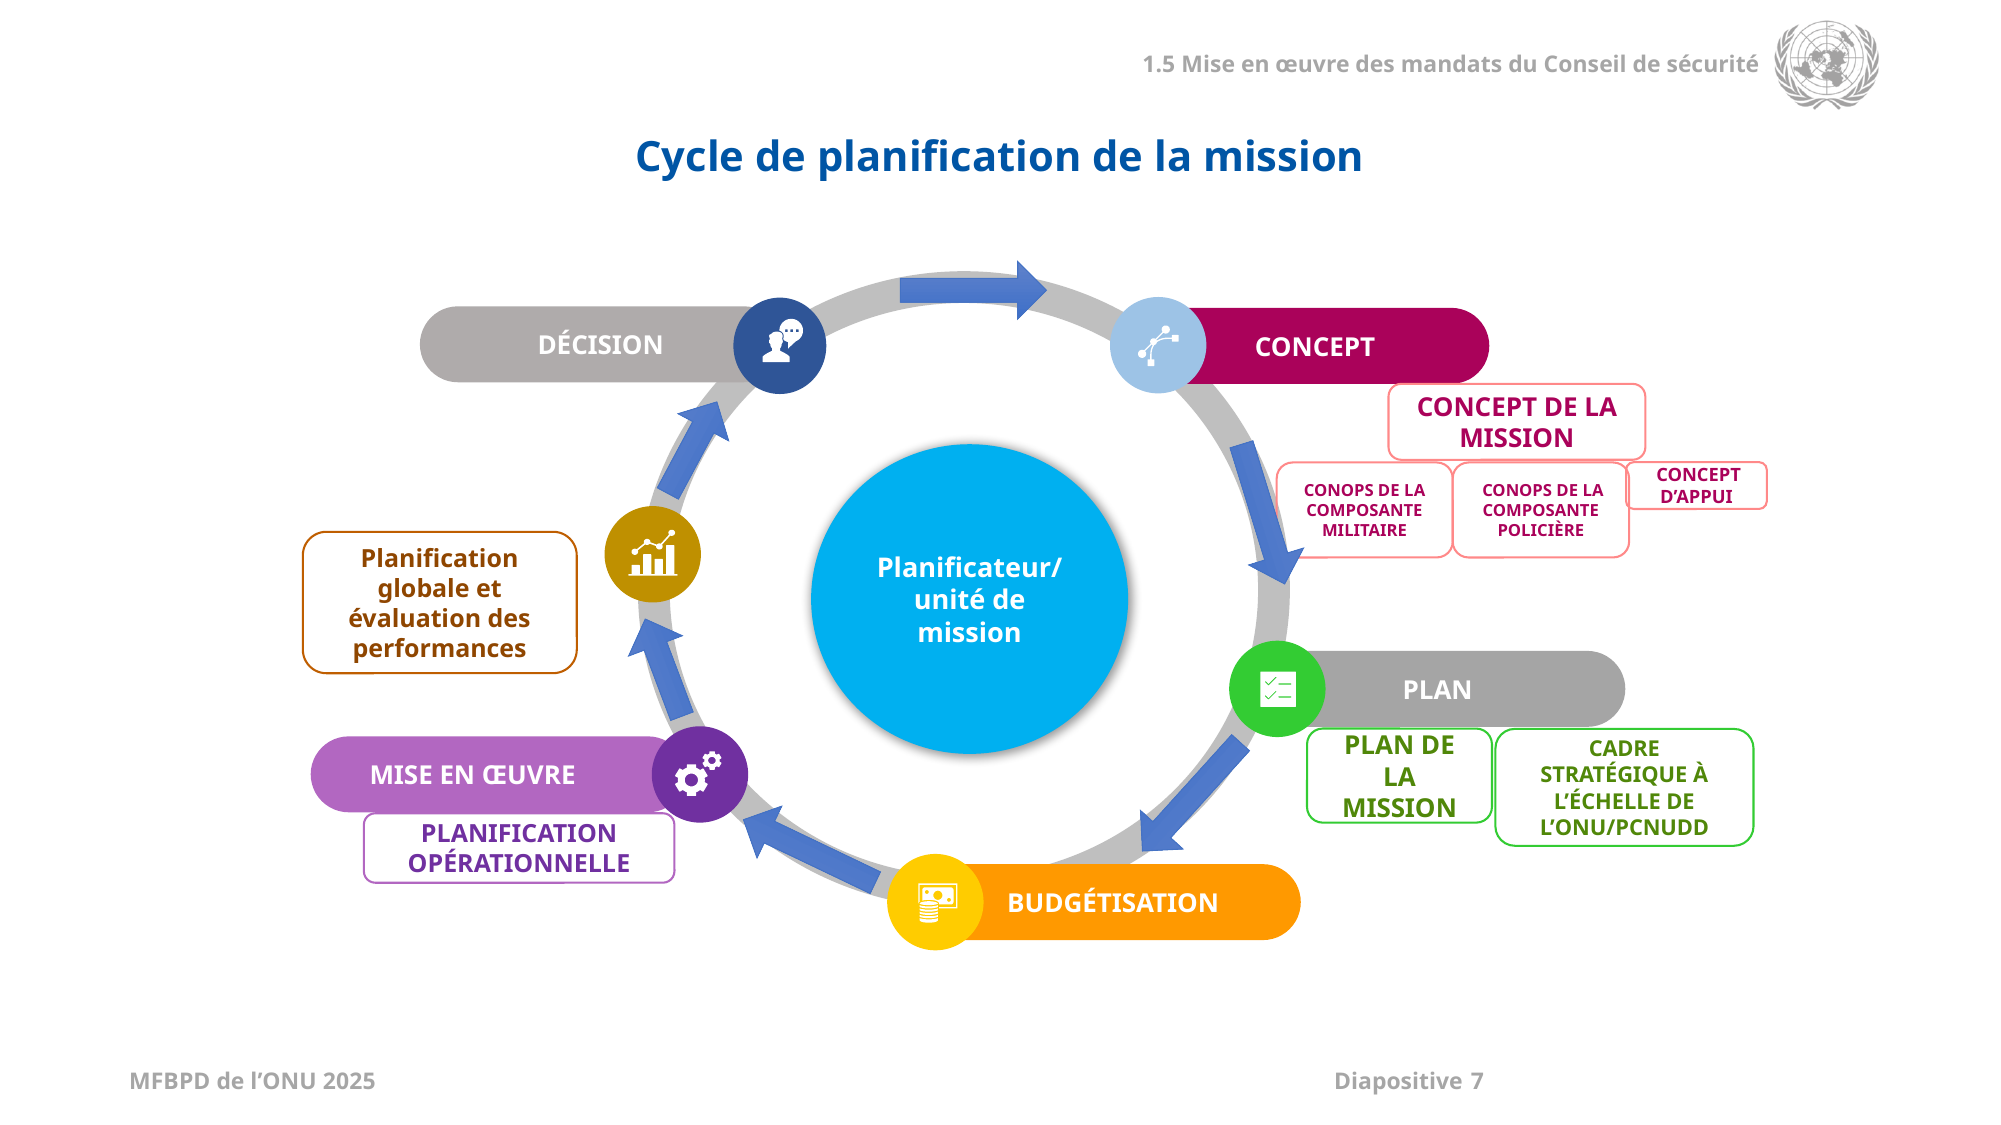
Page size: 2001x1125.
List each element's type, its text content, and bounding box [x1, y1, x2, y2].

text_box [675, 751, 722, 796]
text_box CADRE STRATÉGIQUE À L’ÉCHELLE DE L’ONU/PCNUDD [1494, 727, 1755, 847]
text_box [1229, 440, 1305, 585]
text_box [886, 852, 985, 952]
text_box [1108, 295, 1208, 395]
text_box [627, 618, 694, 722]
text_box CONCEPT DE LA MISSION [1387, 382, 1647, 461]
text_box Cycle de planification de la mission [337, 122, 1662, 188]
text_box [1260, 671, 1296, 707]
text_box PLAN [1308, 649, 1627, 728]
text_box [742, 805, 882, 895]
text_box [650, 725, 750, 824]
text_box [1138, 325, 1179, 367]
text_box [732, 296, 828, 396]
text_box [656, 401, 730, 500]
text_box PLANIFICATION OPÉRATIONNELLE [362, 812, 676, 884]
text_box PLAN DE LA MISSION [1305, 727, 1494, 824]
text_box [603, 505, 702, 604]
text_box [1139, 734, 1251, 852]
text_box Planification globale et évaluation des performances [301, 530, 578, 675]
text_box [628, 529, 678, 576]
text_box Planificateur/ unité de mission [810, 443, 1130, 755]
text_box [1228, 639, 1327, 739]
text_box CONOPS DE LA COMPOSANTE POLICIÈRE [1451, 461, 1631, 559]
text_box BUDGÉTISATION [966, 863, 1302, 942]
text_box CONCEPT [1189, 306, 1491, 385]
text_box CONOPS DE LA COMPOSANTE MILITAIRE [1275, 461, 1453, 559]
text_box MISE EN ŒUVRE [309, 735, 665, 814]
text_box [918, 883, 958, 923]
text_box CONCEPT D’APPUI [1625, 461, 1768, 511]
text_box [653, 292, 1276, 885]
text_box DÉCISION [418, 305, 751, 384]
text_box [762, 318, 803, 363]
text_box [899, 260, 1048, 321]
